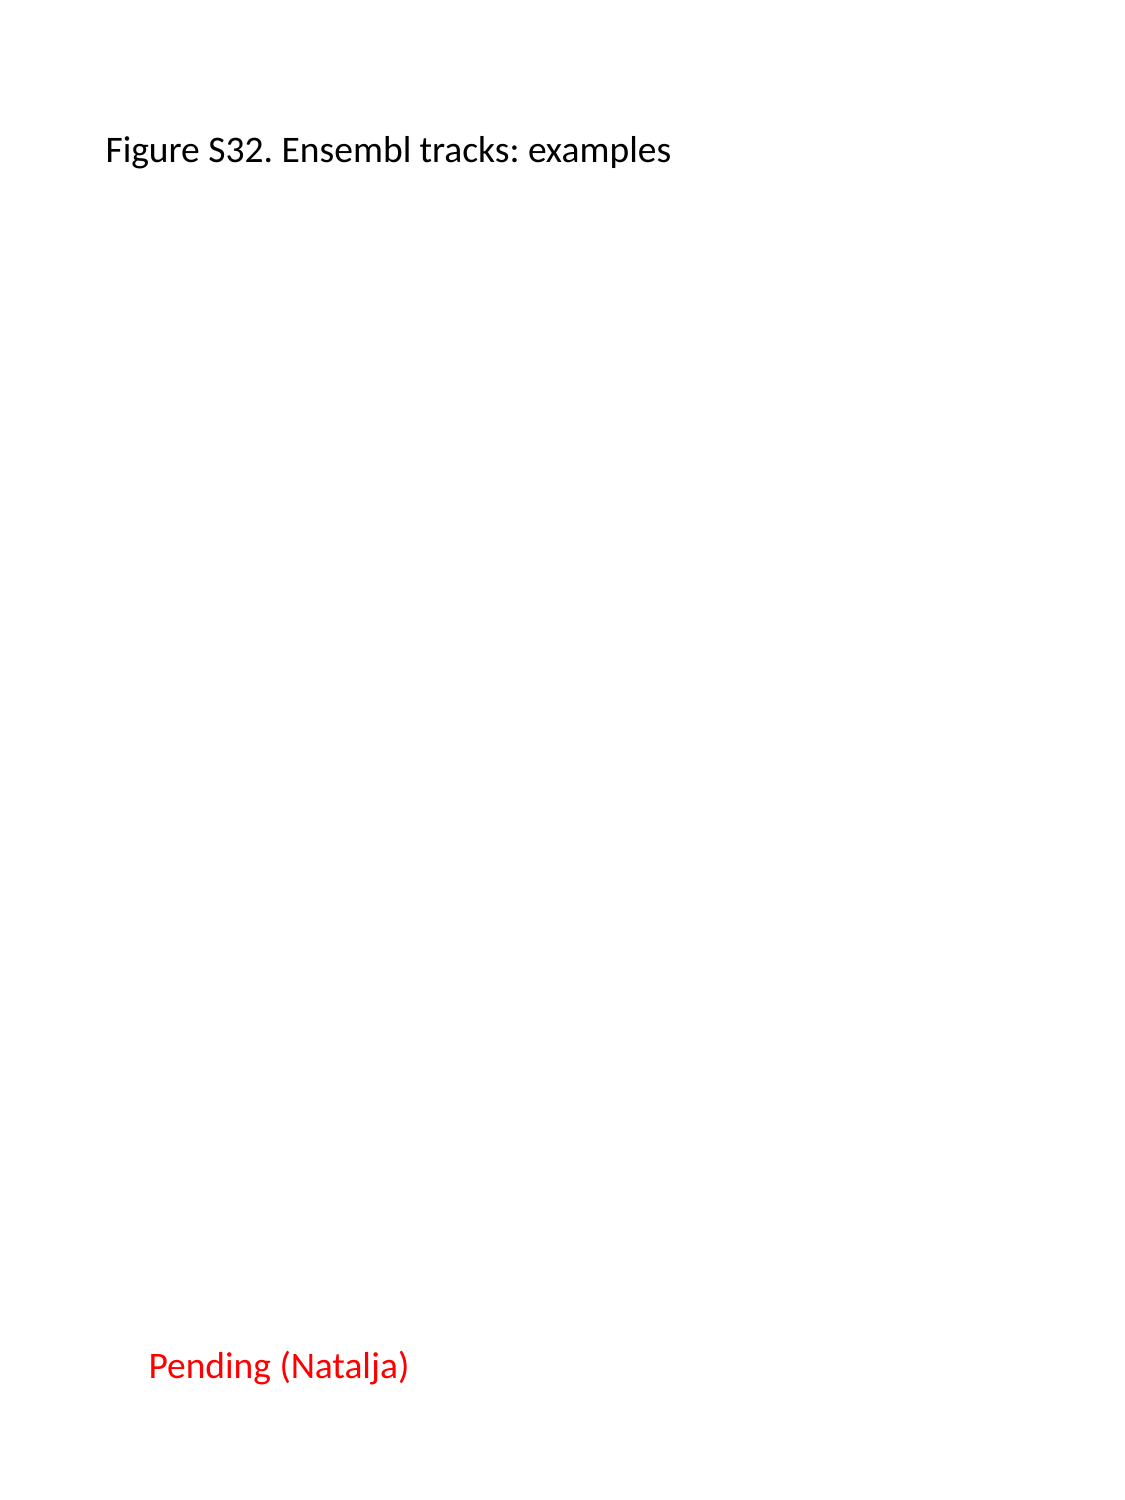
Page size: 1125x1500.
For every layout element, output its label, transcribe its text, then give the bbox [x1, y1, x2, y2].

text_box Figure S32. Ensembl tracks: examples [90, 117, 984, 178]
text_box Pending (Natalja) [133, 1333, 425, 1394]
